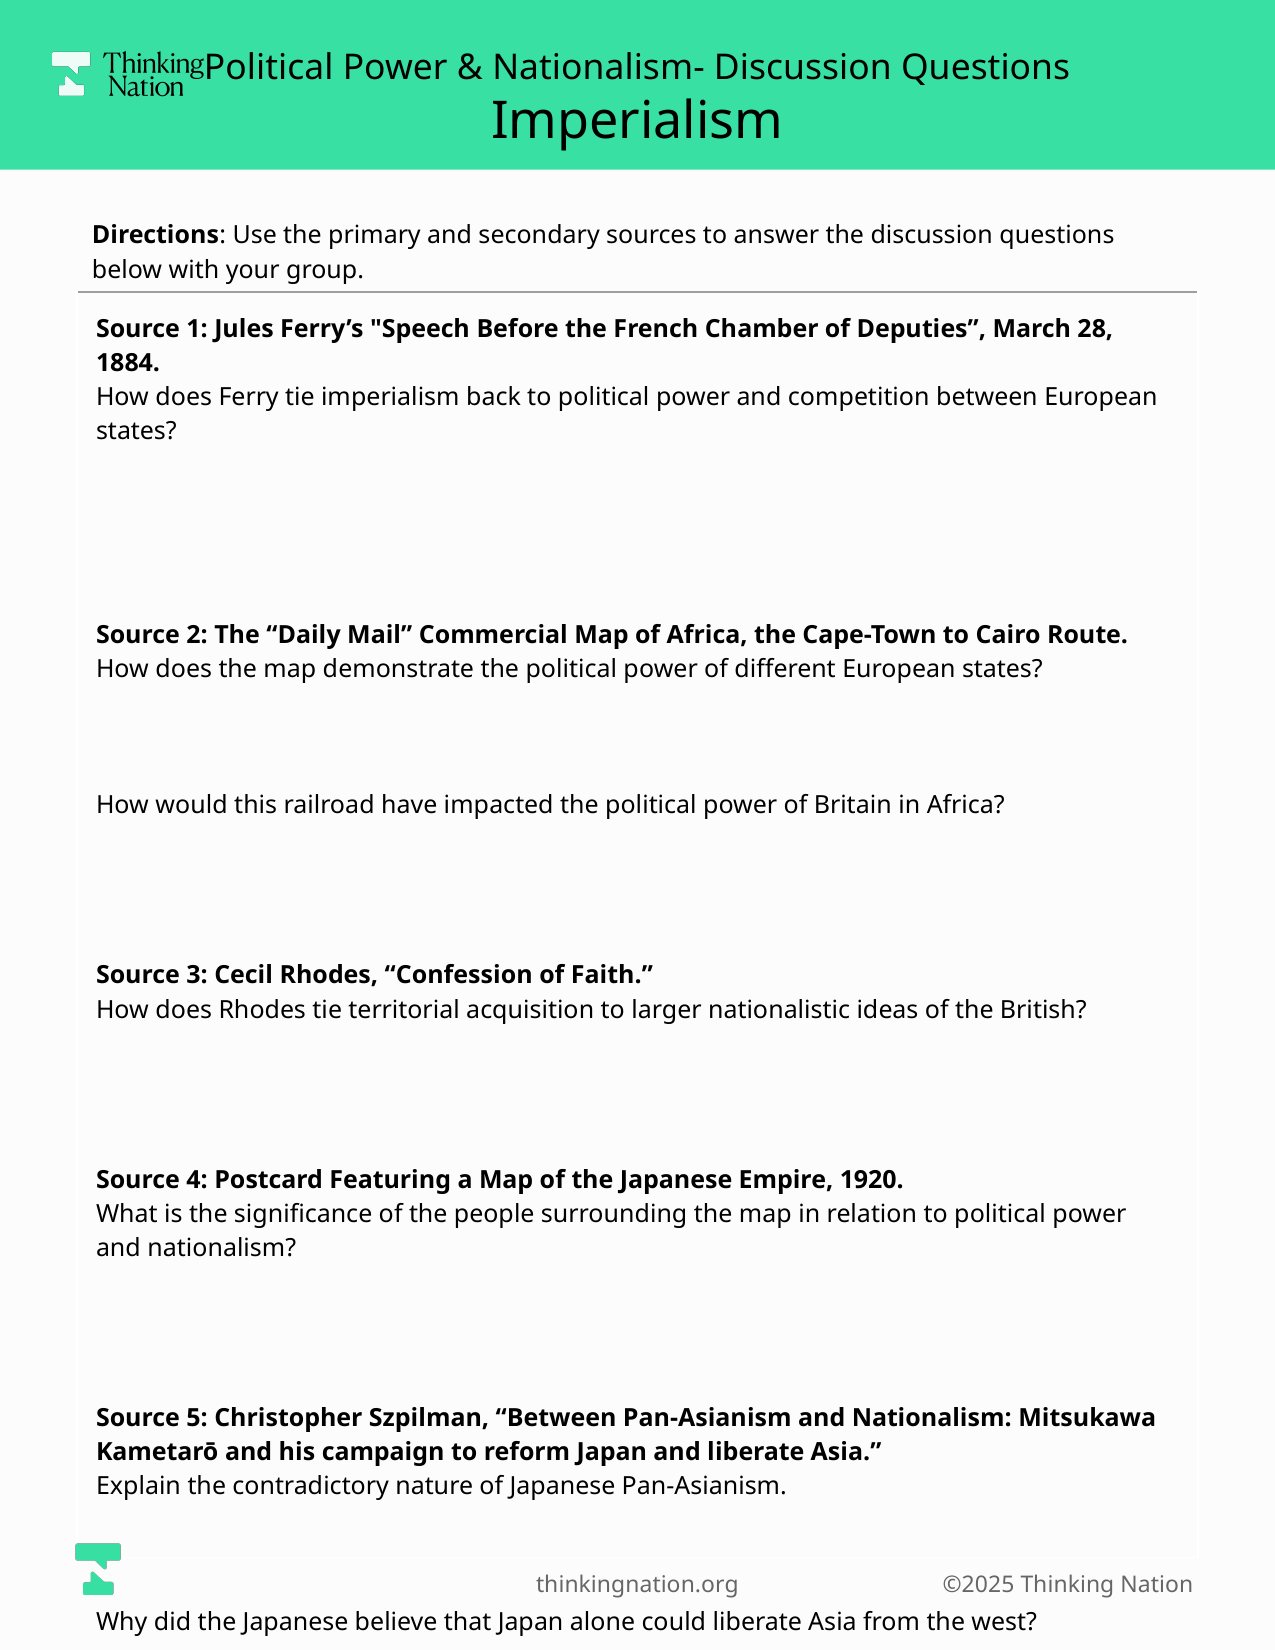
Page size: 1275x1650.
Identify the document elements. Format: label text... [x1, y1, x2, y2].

text_box ©2025 Thinking Nation [907, 1553, 1210, 1605]
text_box Directions: Use the primary and secondary sources to answer the discussion questions below with your group. [76, 199, 1198, 291]
table_header Source 1: Jules Ferry’s "Speech Before the French Chamber of Deputies”, March 28, 1884. How does Ferry tie imperialism back to political power and competition between European states? Source 2: The “Daily Mail” Commercial Map of Africa, the Cape-Town to Cairo Route. How does the map demonstrate the political power of different European states? How would this railroad have impacted the political power of Britain in Africa? Source 3: Cecil Rhodes, “Confession of Faith.” How does Rhodes tie territorial acquisition to larger nationalistic ideas of the British? Source 4: Postcard Featuring a Map of the Japanese Empire, 1920. What is the significance of the people surrounding the map in relation to political power and nationalism? Source 5: Christopher Szpilman, “Between Pan-Asianism and Nationalism: Mitsukawa Kametarō and his campaign to reform Japan and liberate Asia.” Explain the contradictory nature of Japanese Pan-Asianism. Why did the Japanese believe that Japan alone could liberate Asia from the west? [78, 293, 1197, 1557]
text_box Political Power & Nationalism- Discussion Questions Imperialism [0, 0, 1275, 170]
text_box thinkingnation.org [486, 1553, 789, 1605]
picture [35, 37, 210, 110]
picture [62, 1533, 134, 1605]
